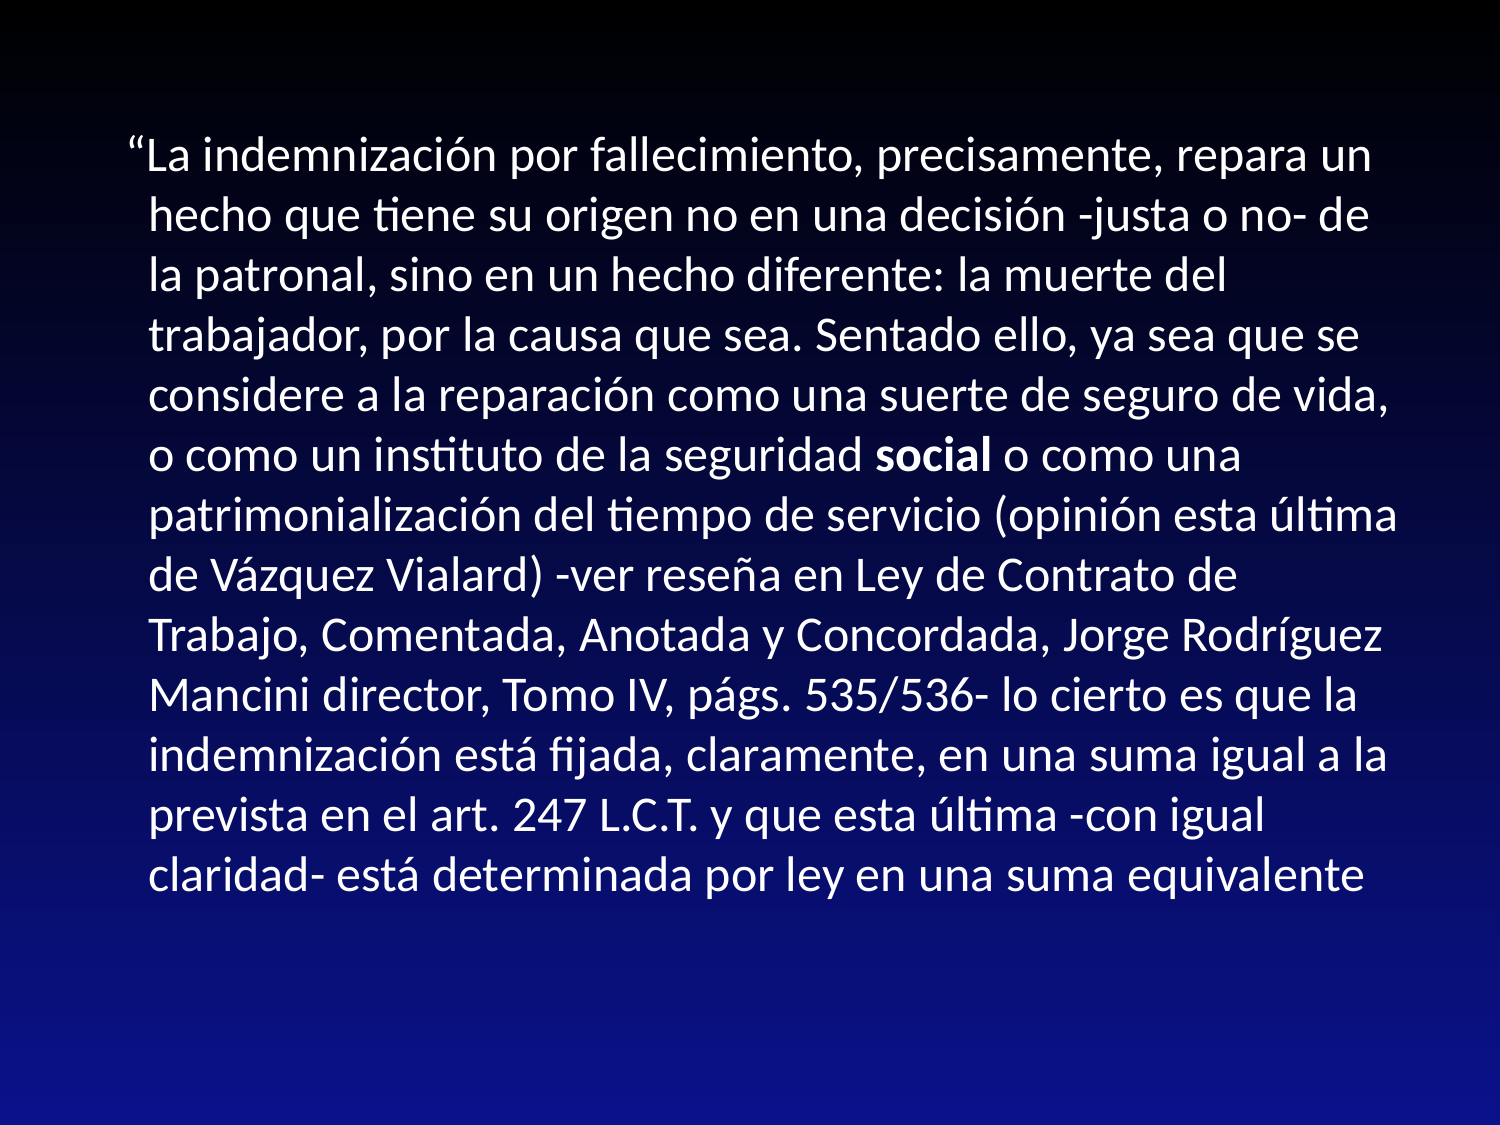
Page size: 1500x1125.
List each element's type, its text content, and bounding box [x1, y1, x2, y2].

list “La indemnización por fallecimiento, precisamente, repara un hecho que tiene su origen no en una decisión -justa o no- de la patronal, sino en un hecho diferente: la muerte del trabajador, por la causa que sea. Sentado ello, ya sea que se considere a la reparación como una suerte de seguro de vida, o como un instituto de la seguridad social o como una patrimonialización del tiempo de servicio (opinión esta última de Vázquez Vialard) -ver reseña en Ley de Contrato de Trabajo, Comentada, Anotada y Concordada, Jorge Rodríguez Mancini director, Tomo IV, págs. 535/536- lo cierto es que la indemnización está fijada, claramente, en una suma igual a la prevista en el art. 247 L.C.T. y que esta última -con igual claridad- está determinada por ley en una suma equivalente [76, 113, 1428, 1017]
